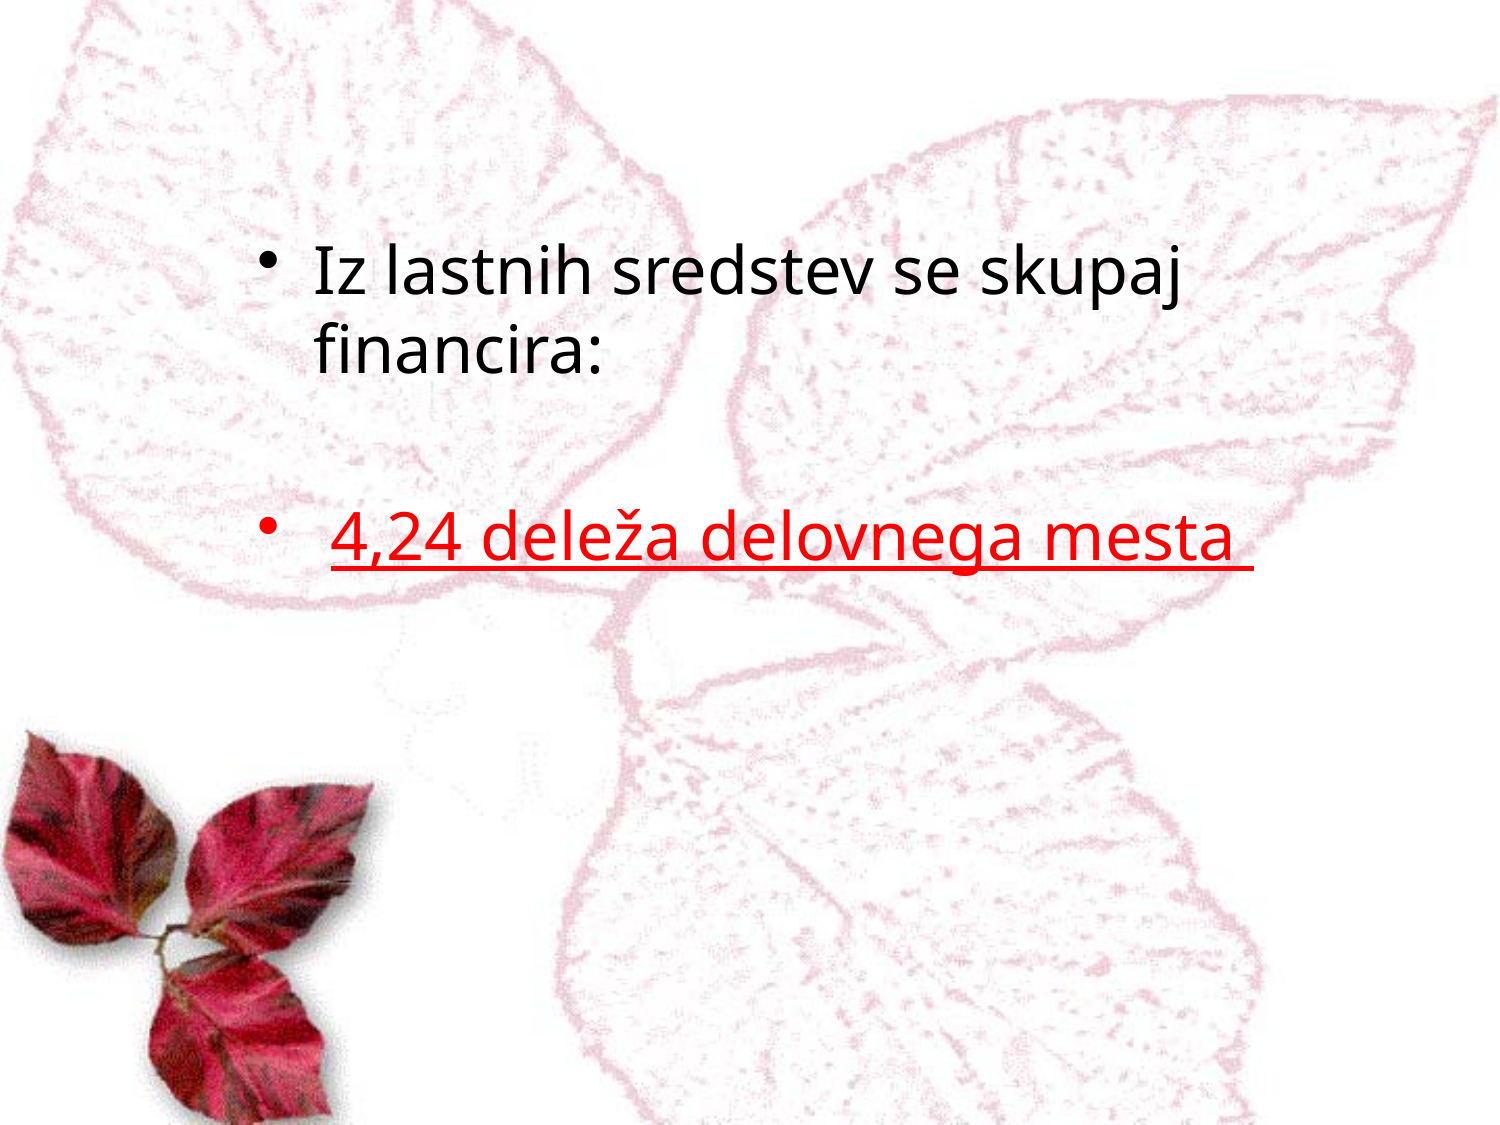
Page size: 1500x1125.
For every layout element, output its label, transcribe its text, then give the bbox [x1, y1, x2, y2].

picture [0, 0, 1500, 1125]
list Iz lastnih sredstev se skupaj financira: 4,24 deleža delovnega mesta [241, 219, 1353, 1001]
